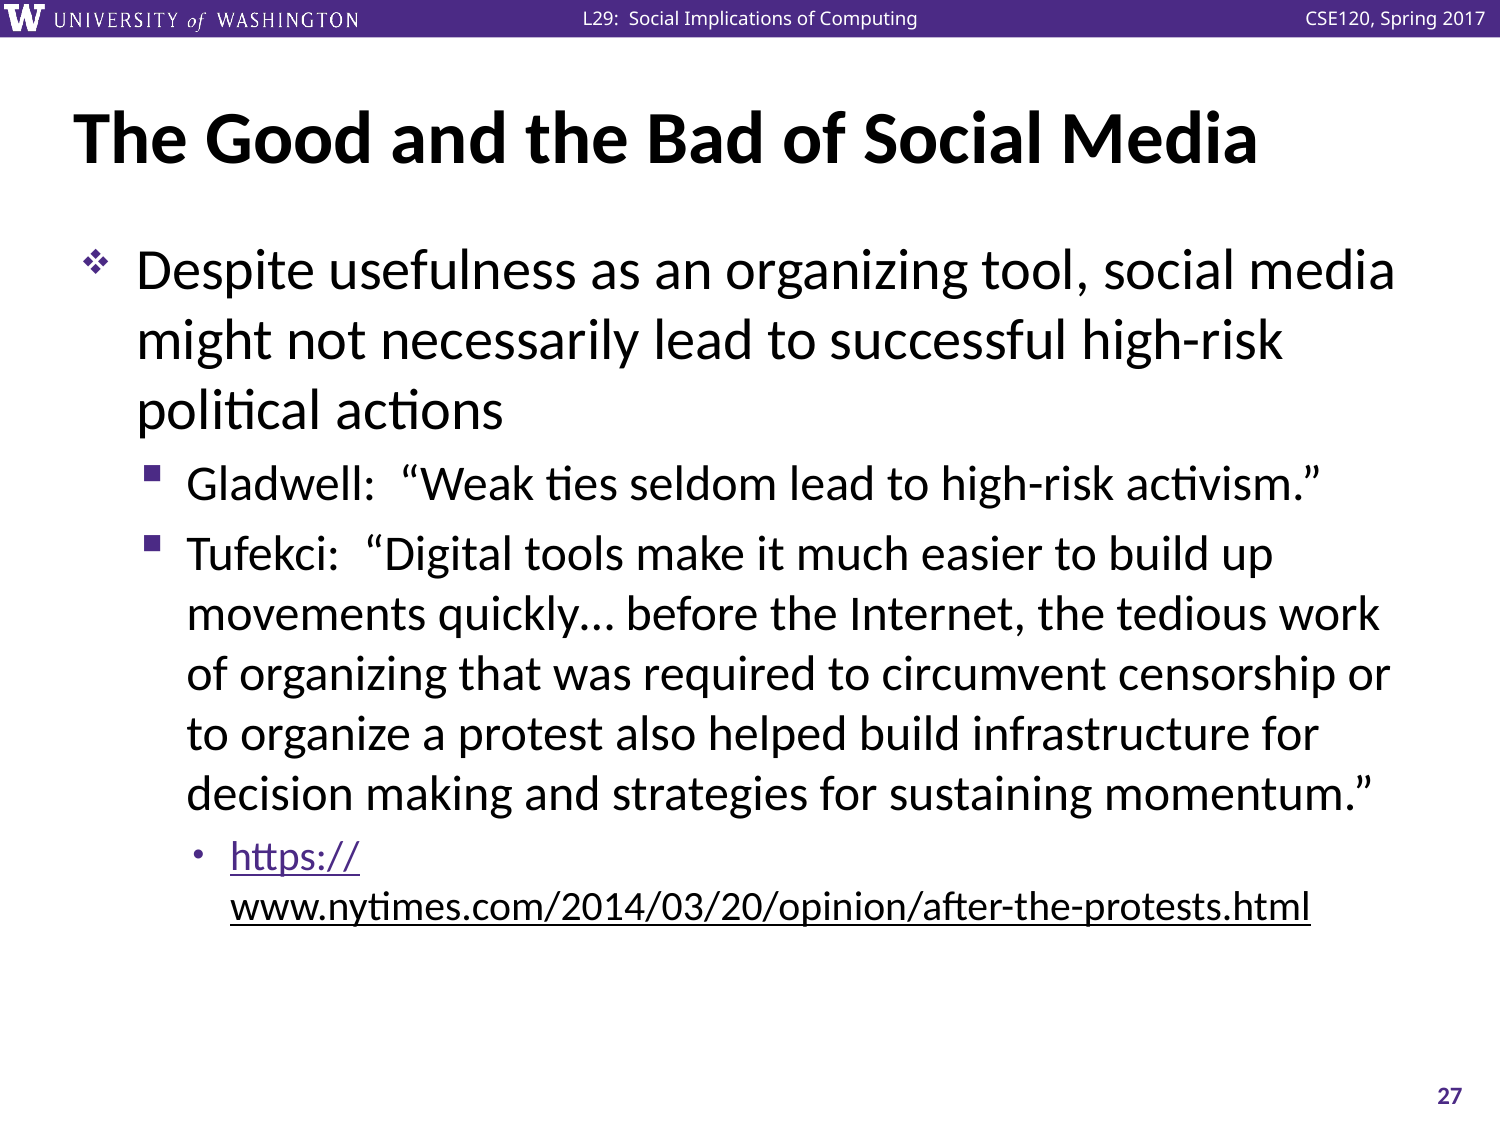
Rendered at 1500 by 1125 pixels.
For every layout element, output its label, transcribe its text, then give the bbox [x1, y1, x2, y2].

slide_number 27 [1400, 1065, 1500, 1125]
picture [4, 4, 358, 32]
title The Good and the Bad of Social Media [58, 71, 1438, 197]
list Despite usefulness as an organizing tool, social media might not necessarily lead to successful high-risk political actions Gladwell: “Weak ties seldom lead to high-risk activism.” Tufekci: “Digital tools make it much easier to build up movements quickly… before the Internet, the tedious work of organizing that was required to circumvent censorship or to organize a protest also helped build infrastructure for decision making and strategies for sustaining momentum.” https://www.nytimes.com/2014/03/20/opinion/after-the-protests.html [64, 223, 1438, 1040]
